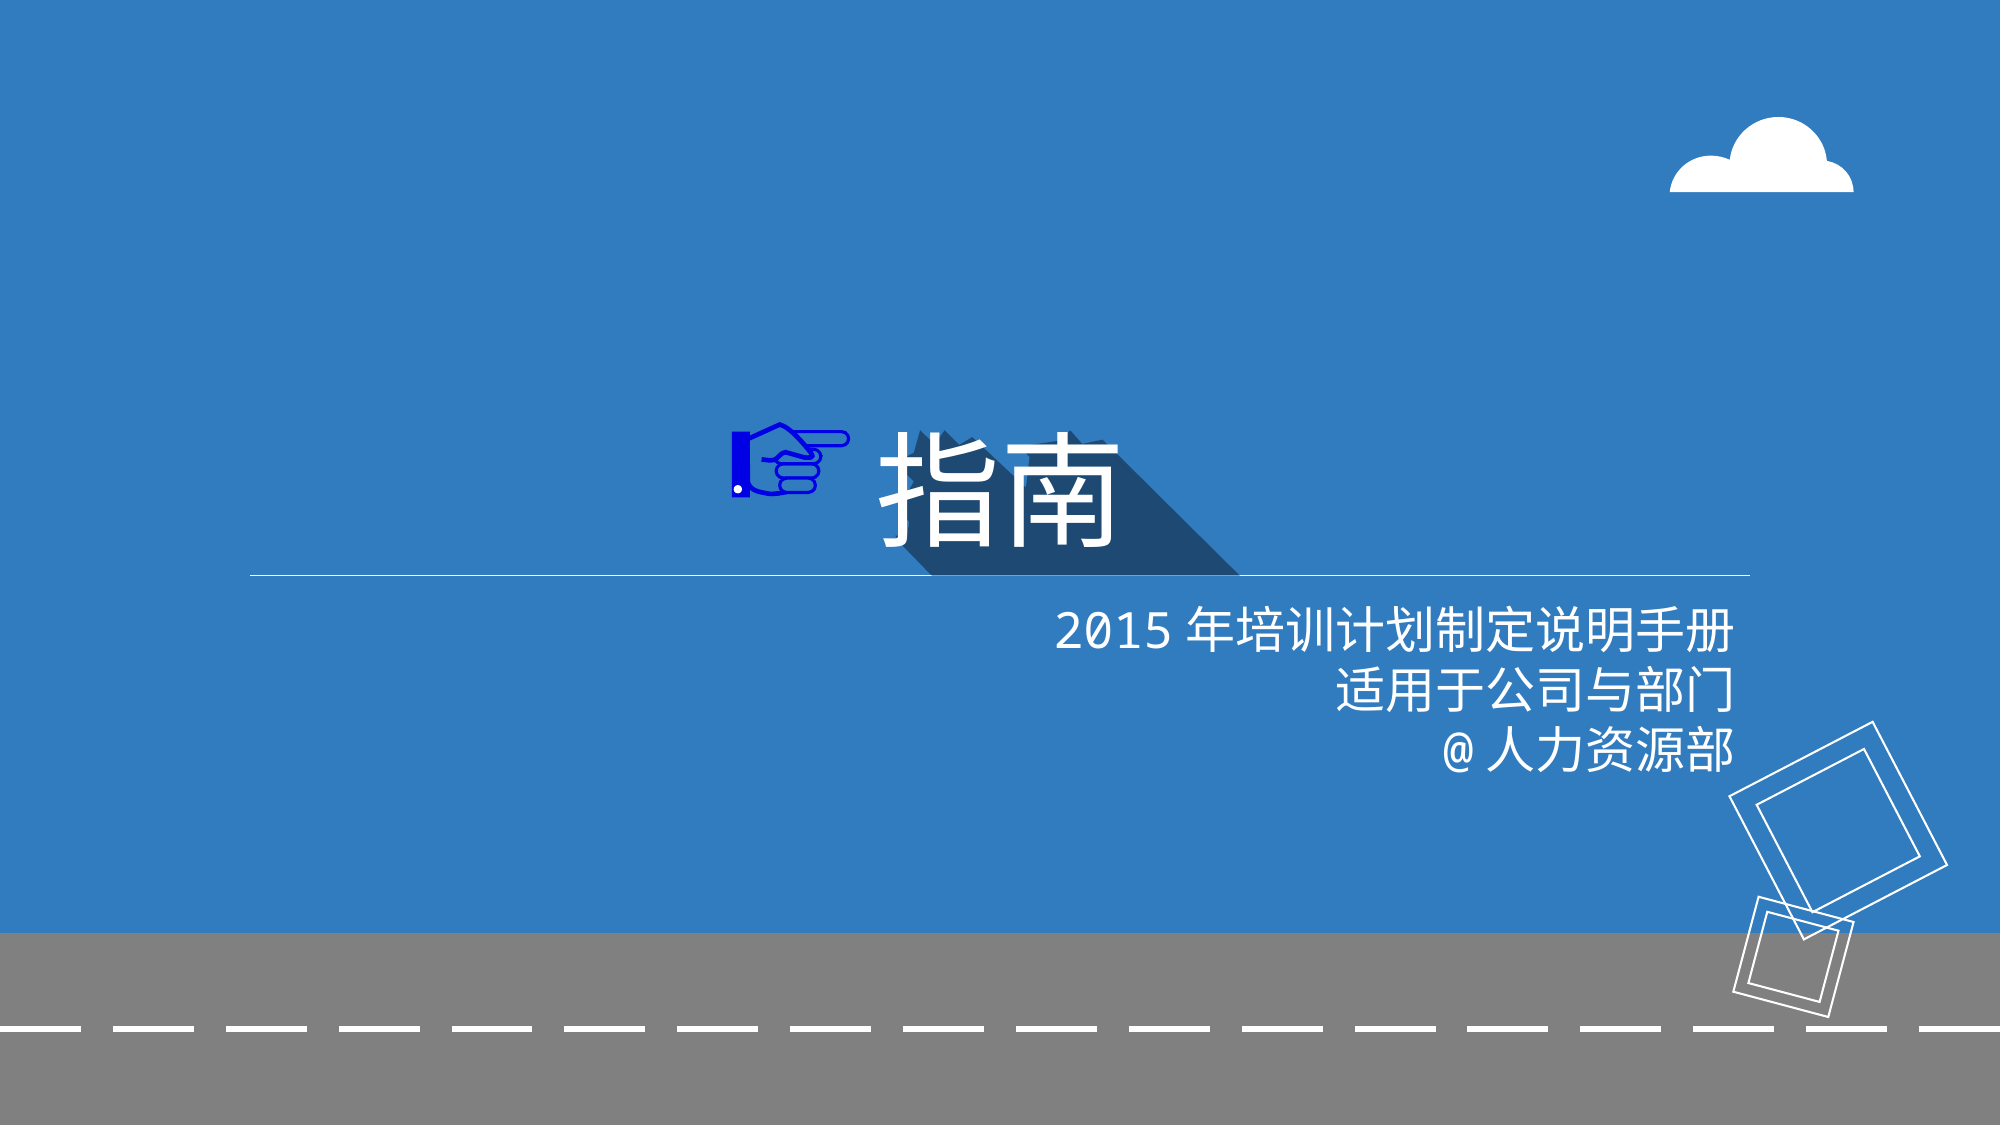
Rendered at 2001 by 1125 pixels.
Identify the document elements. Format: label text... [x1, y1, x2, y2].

title 指南 [855, 418, 1145, 572]
subtitle 2015年培训计划制定说明手册 适用于公司与部门 @人力资源部 [621, 590, 1750, 863]
